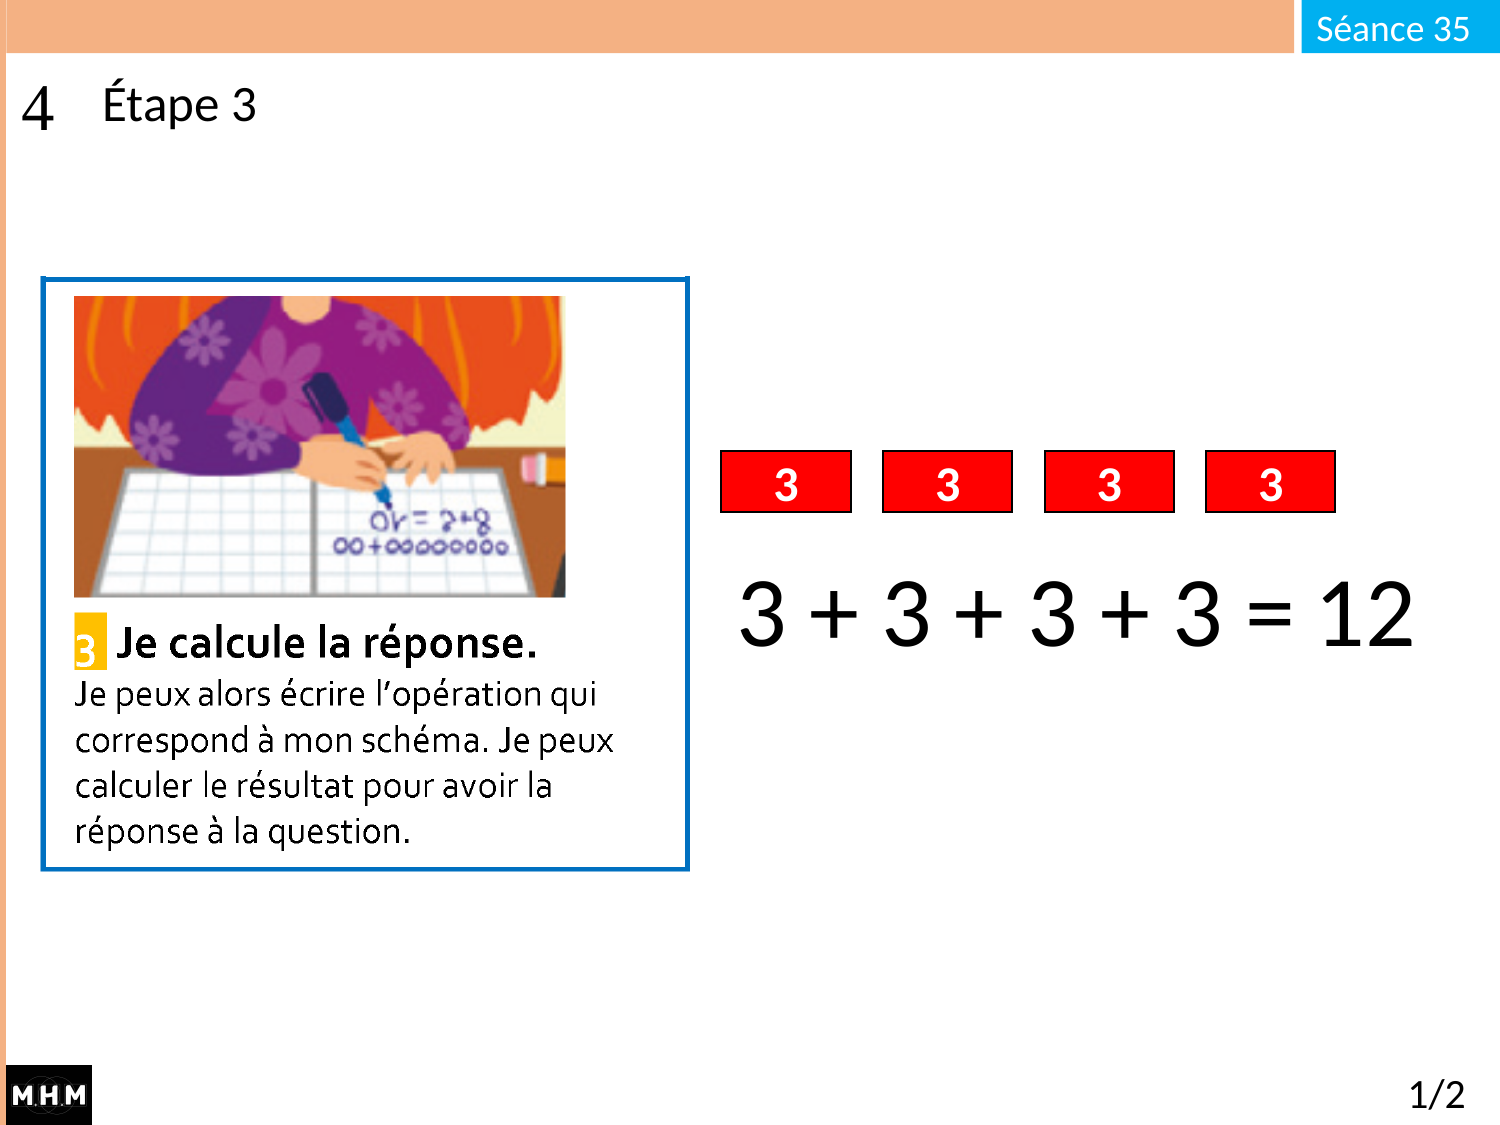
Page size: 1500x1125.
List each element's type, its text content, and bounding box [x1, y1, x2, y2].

picture [6, 1065, 92, 1125]
text_box 3 [882, 450, 1013, 513]
picture [39, 276, 690, 873]
text_box 3 [1205, 450, 1336, 513]
list 1/2 [1373, 1064, 1500, 1125]
text_box 3 [1044, 450, 1175, 513]
title Étape 3 [87, 32, 1382, 140]
text_box 3 [720, 450, 852, 513]
text_box 12 [1299, 539, 1434, 675]
text_box 3 + 3 + 3 + 3 = [721, 539, 1299, 675]
